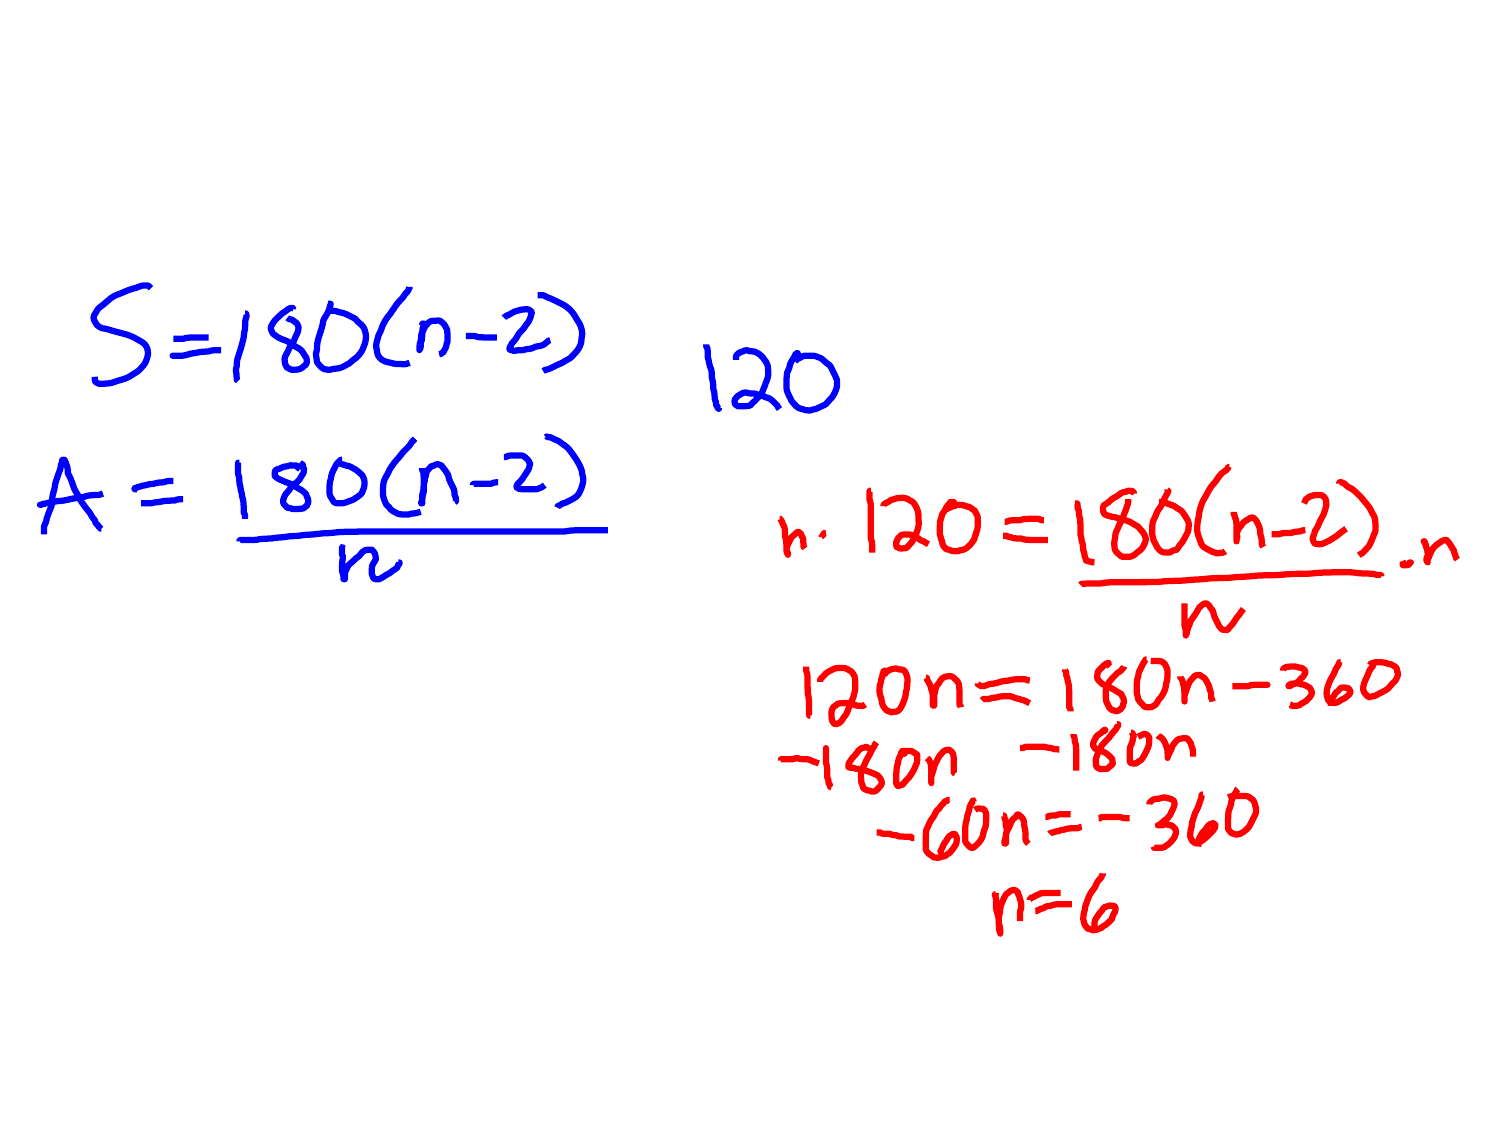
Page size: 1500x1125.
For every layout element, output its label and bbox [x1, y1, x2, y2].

text_box [1128, 731, 1151, 765]
text_box [1029, 892, 1061, 900]
text_box [1189, 793, 1217, 845]
text_box [503, 454, 546, 491]
text_box [805, 666, 811, 717]
text_box [1183, 602, 1245, 637]
text_box [964, 799, 987, 849]
text_box [465, 335, 497, 339]
text_box [825, 747, 832, 789]
text_box [1179, 674, 1214, 703]
text_box [1035, 903, 1072, 912]
text_box [1096, 662, 1125, 712]
text_box [1303, 494, 1347, 545]
text_box [878, 667, 909, 714]
text_box [341, 546, 401, 581]
text_box [847, 741, 883, 793]
text_box [1232, 511, 1264, 548]
text_box [977, 678, 1030, 687]
text_box [895, 750, 919, 787]
text_box [43, 499, 102, 535]
text_box [1325, 661, 1352, 706]
text_box [981, 695, 1031, 704]
text_box [328, 459, 366, 505]
text_box [1045, 813, 1071, 818]
text_box [1098, 816, 1130, 820]
text_box [1148, 796, 1177, 849]
text_box [1072, 734, 1077, 771]
text_box [141, 498, 184, 505]
text_box [171, 349, 222, 357]
text_box [1135, 658, 1169, 709]
text_box [868, 489, 874, 553]
text_box [994, 889, 1023, 935]
text_box [173, 336, 209, 340]
text_box [1074, 502, 1095, 564]
text_box [780, 757, 820, 765]
text_box [92, 284, 152, 385]
text_box [785, 352, 838, 412]
text_box [238, 529, 608, 542]
text_box [1157, 734, 1194, 759]
text_box [1003, 535, 1048, 541]
text_box [1064, 669, 1072, 712]
text_box [1196, 466, 1230, 555]
text_box [1338, 481, 1377, 556]
text_box [733, 349, 781, 410]
text_box [382, 438, 421, 516]
text_box [237, 461, 246, 519]
text_box [1004, 518, 1044, 523]
text_box [882, 497, 929, 550]
text_box [1048, 826, 1082, 835]
text_box [545, 435, 585, 508]
text_box [273, 462, 310, 510]
text_box [1271, 529, 1306, 536]
text_box [1227, 788, 1257, 836]
text_box [925, 675, 962, 708]
text_box [39, 492, 104, 506]
text_box [315, 302, 367, 371]
text_box [537, 294, 583, 372]
text_box [503, 308, 541, 352]
text_box [819, 667, 866, 725]
text_box [418, 319, 449, 356]
text_box [1282, 665, 1313, 707]
text_box [1092, 723, 1119, 770]
text_box [1401, 560, 1412, 566]
text_box [779, 518, 806, 556]
text_box [1020, 745, 1060, 751]
text_box [1362, 661, 1399, 698]
text_box [51, 459, 80, 501]
text_box [924, 799, 958, 859]
text_box [705, 344, 720, 410]
text_box [133, 480, 174, 491]
text_box [1082, 873, 1117, 932]
text_box [375, 286, 411, 365]
text_box [472, 481, 499, 486]
text_box [1003, 813, 1029, 845]
text_box [1151, 489, 1190, 554]
text_box [939, 501, 979, 552]
text_box [420, 463, 457, 505]
text_box [1102, 490, 1147, 558]
text_box [876, 831, 915, 839]
text_box [270, 307, 308, 371]
text_box [1422, 539, 1458, 563]
text_box [1079, 571, 1383, 586]
text_box [926, 748, 956, 784]
text_box [235, 312, 248, 382]
